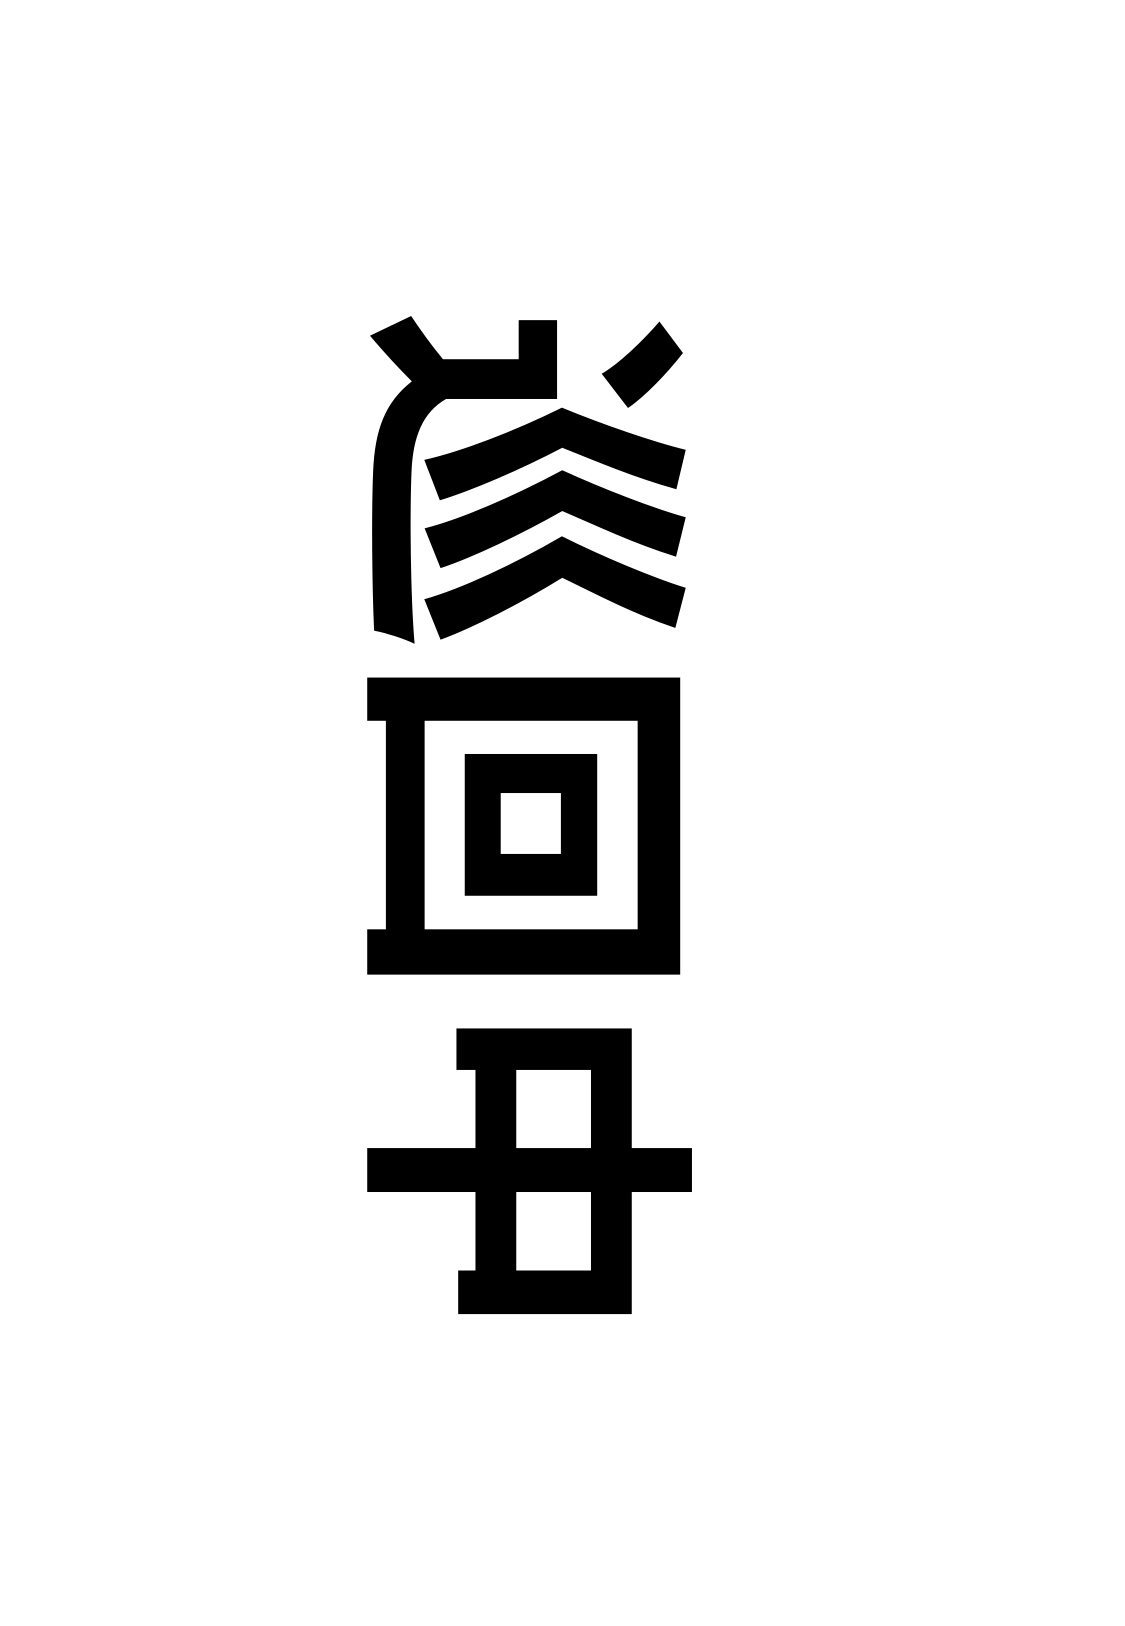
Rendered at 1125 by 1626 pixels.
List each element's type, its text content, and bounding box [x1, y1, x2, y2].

text_box 巡回中 [302, 292, 752, 1356]
